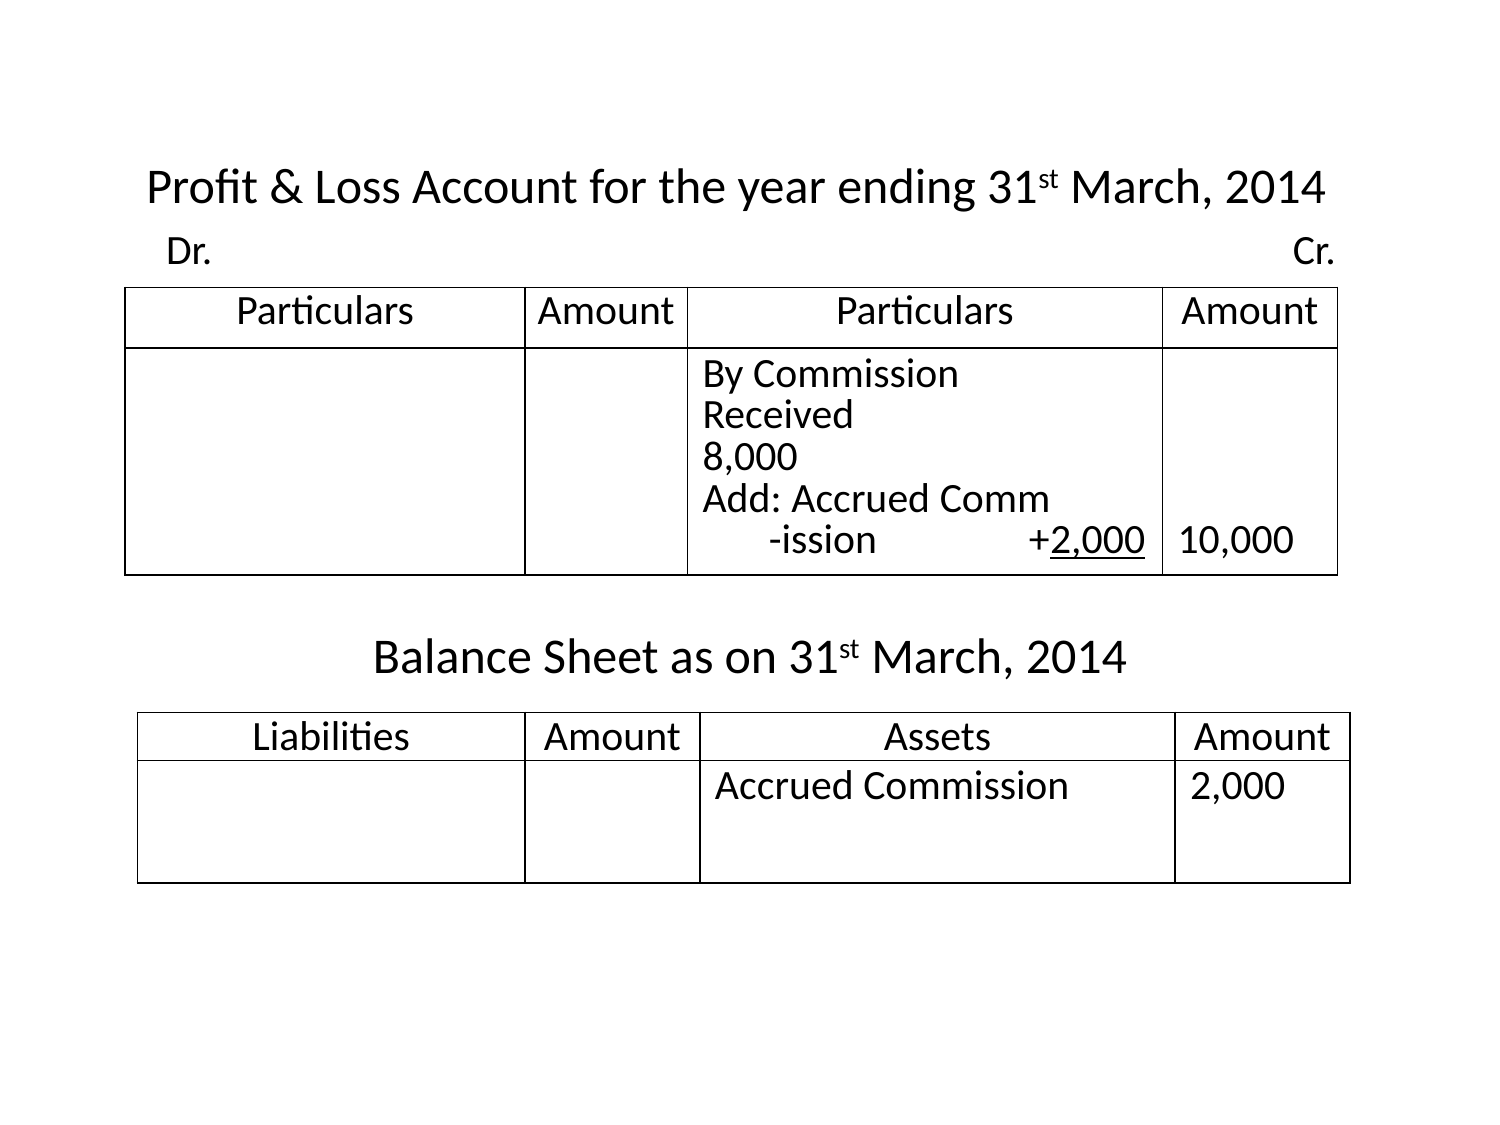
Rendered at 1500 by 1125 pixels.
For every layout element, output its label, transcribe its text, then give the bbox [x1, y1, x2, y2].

table_header Particulars [126, 288, 524, 347]
table_cell By Commission Received 8,000 Add: Accrued Comm -ission +2,000 [688, 349, 1162, 574]
table_cell [526, 349, 687, 574]
table_header Amount [526, 713, 699, 760]
table_header Assets [701, 713, 1174, 760]
table_header Amount [1163, 288, 1337, 347]
table_cell [138, 761, 524, 882]
table_cell Accrued Commission [701, 761, 1174, 882]
table_cell [526, 761, 699, 882]
table_header Liabilities [138, 713, 524, 760]
list Profit & Loss Account for the year ending 31st March, 2014 Dr. Cr. Balance Sheet as on 31st March, 2014 [75, 137, 1425, 1005]
table_cell 10,000 [1163, 349, 1337, 574]
table_cell 2,000 [1176, 761, 1349, 882]
table_header Amount [1176, 713, 1349, 760]
table_header Particulars [688, 288, 1162, 347]
table_header Amount [526, 288, 687, 347]
table_cell [126, 349, 524, 574]
